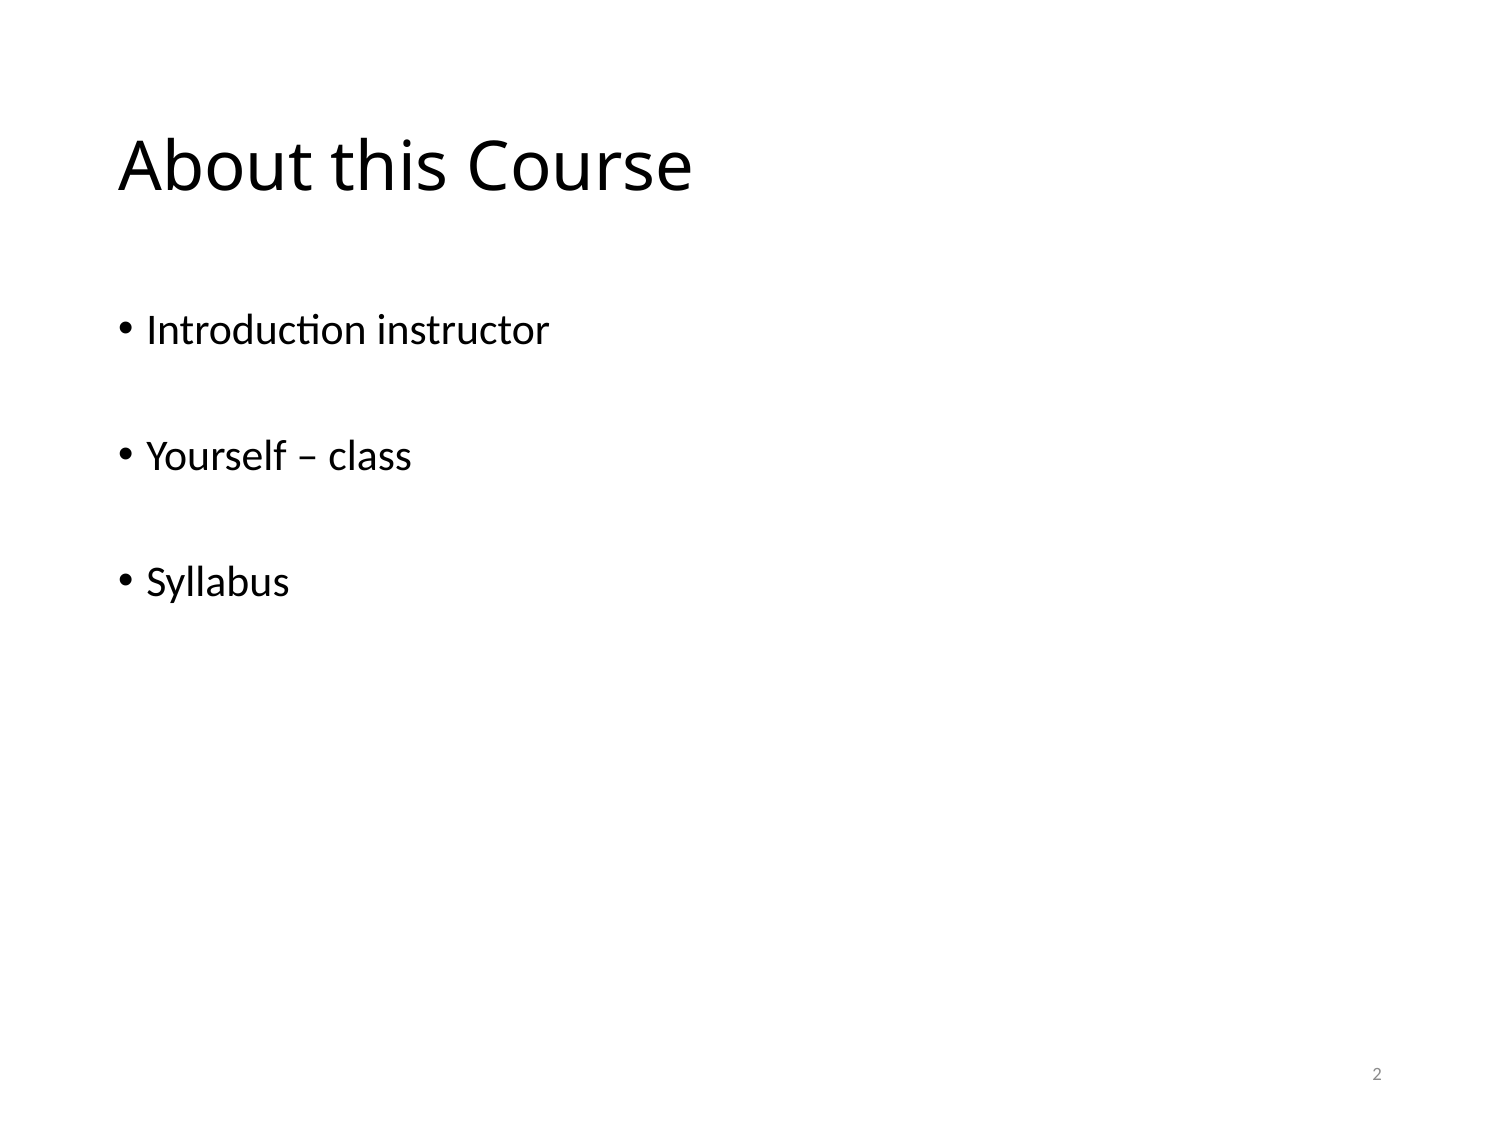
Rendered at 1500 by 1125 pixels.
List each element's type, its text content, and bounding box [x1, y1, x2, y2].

list Introduction instructor Yourself – class Syllabus [103, 299, 1397, 1014]
slide_number 2 [1059, 1042, 1397, 1103]
title About this Course [103, 59, 1397, 278]
